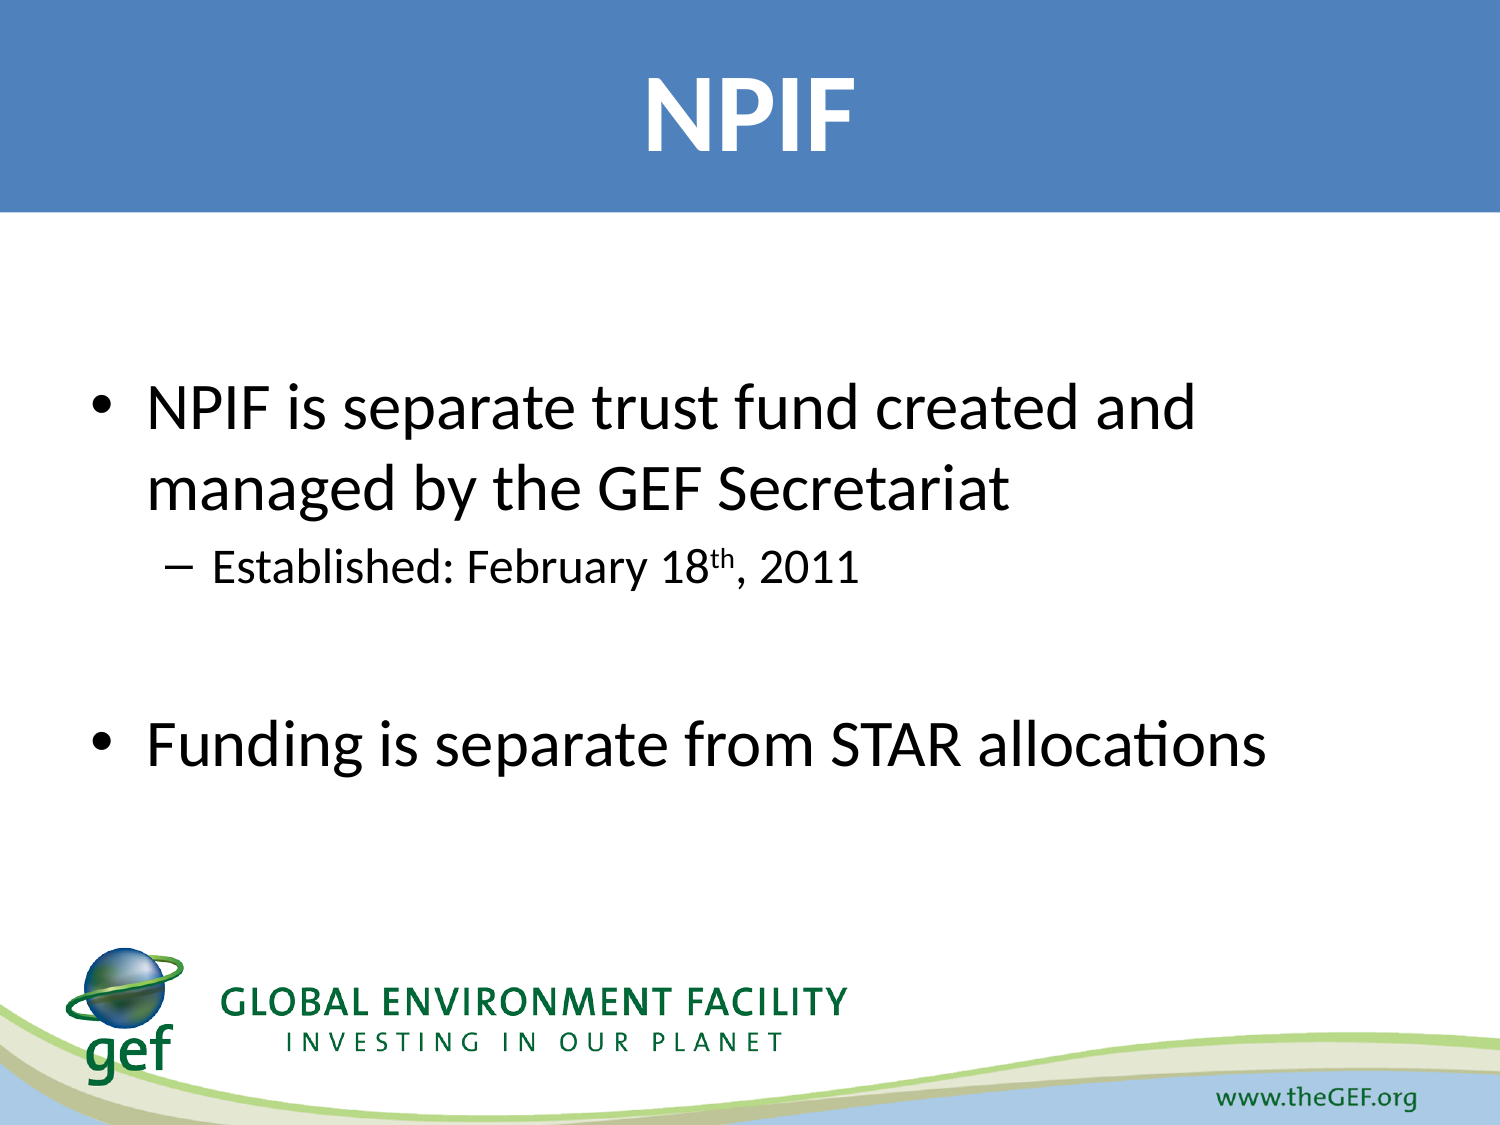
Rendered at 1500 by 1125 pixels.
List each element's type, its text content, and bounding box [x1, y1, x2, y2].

list NPIF is separate trust fund created and managed by the GEF Secretariat Established: February 18th, 2011 Funding is separate from STAR allocations [74, 262, 1426, 938]
picture [0, 920, 1500, 1125]
text_box NPIF [0, 0, 1500, 213]
